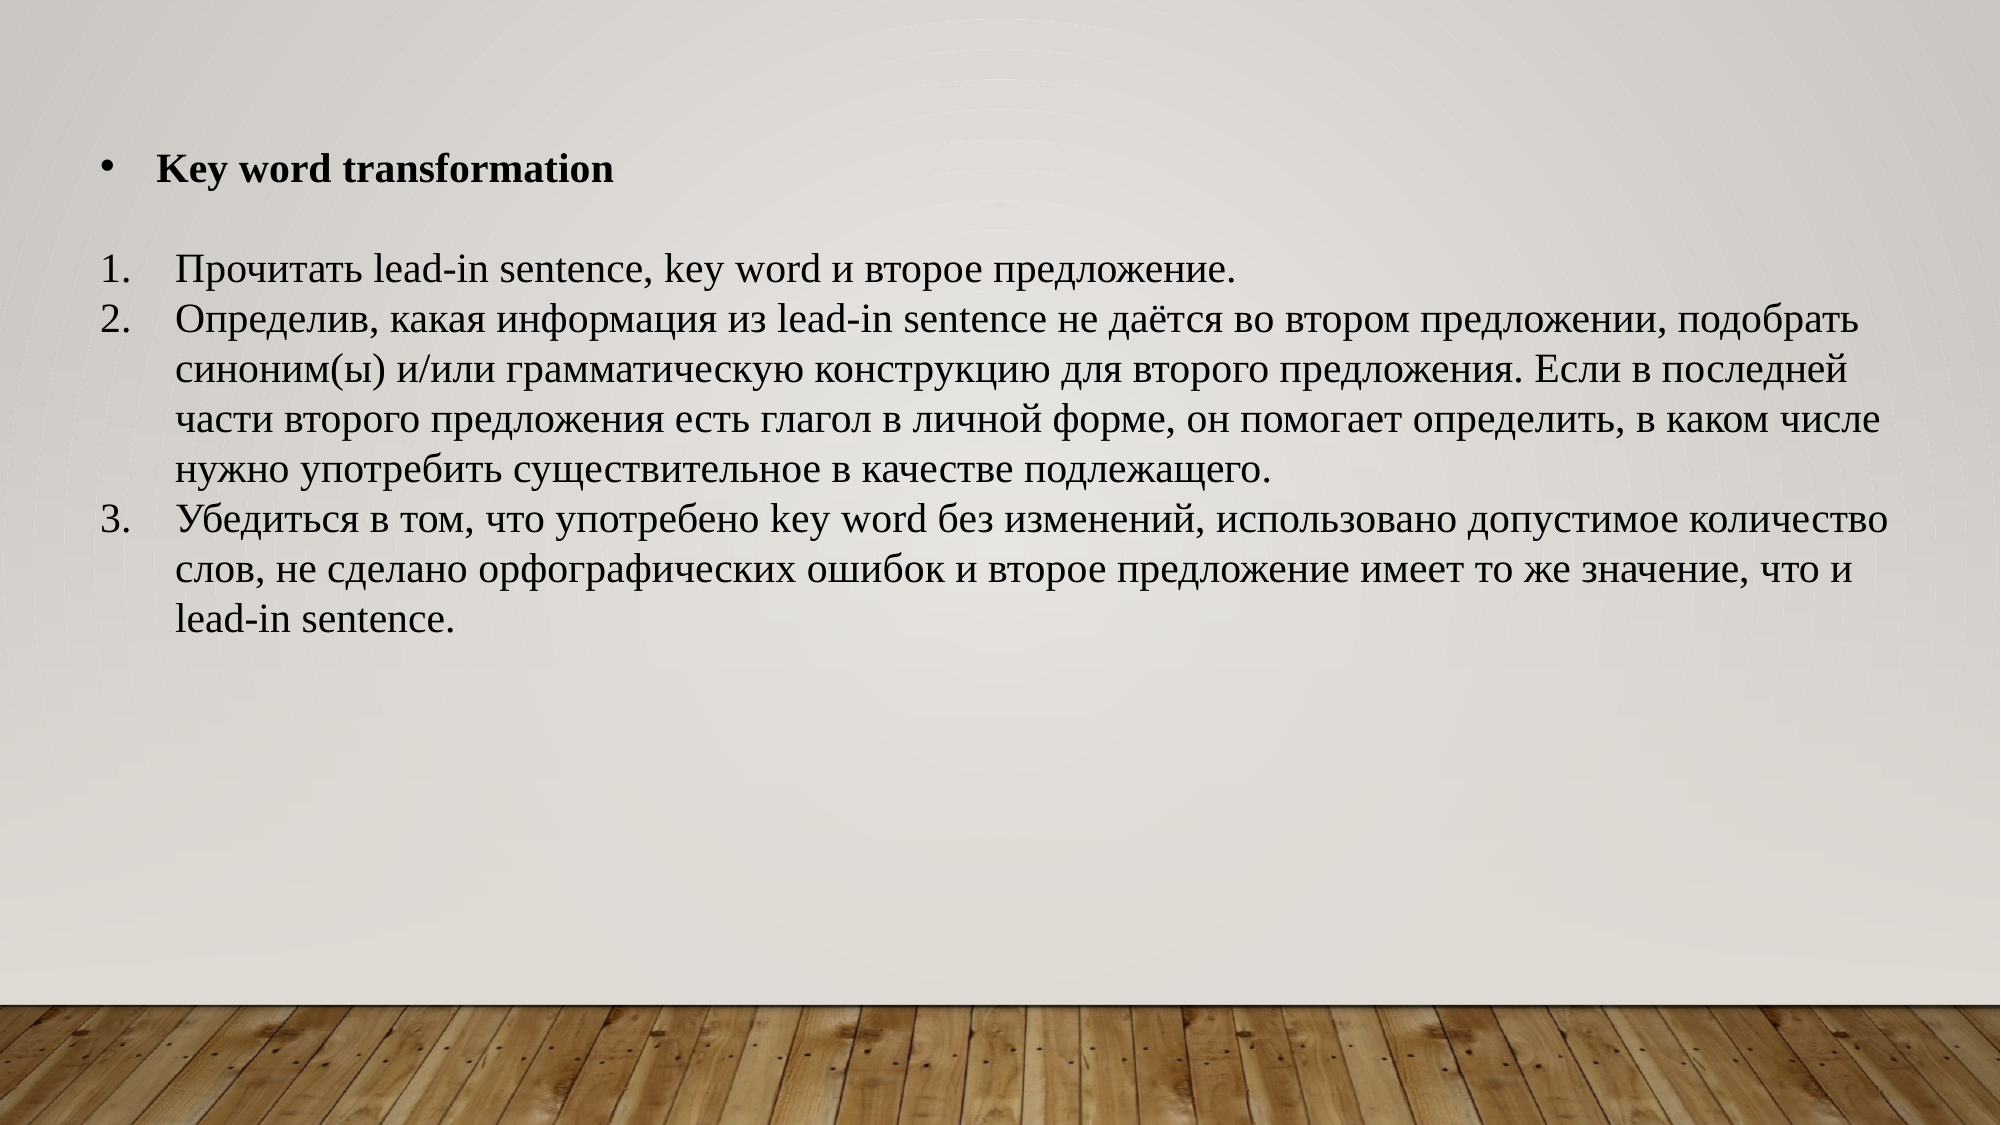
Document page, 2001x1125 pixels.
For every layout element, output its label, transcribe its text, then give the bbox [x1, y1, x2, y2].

text_box Key word transformation Прочитать lead-in sentence, key word и второе предложение. Определив, какая информация из lead-in sentence не даётся во втором предложении, подобрать синоним(ы) и/или грамматическую конструкцию для второго предложения. Если в последней части второго предложения есть глагол в личной форме, он помогает определить, в каком числе нужно употребить существительное в качестве подлежащего. Убедиться в том, что употребено key word без изменений, использовано допустимое количество слов, не сделано орфографических ошибок и второе предложение имеет то же значение, что и lead-in sentence. [85, 133, 1921, 649]
picture [0, 1005, 2000, 1125]
